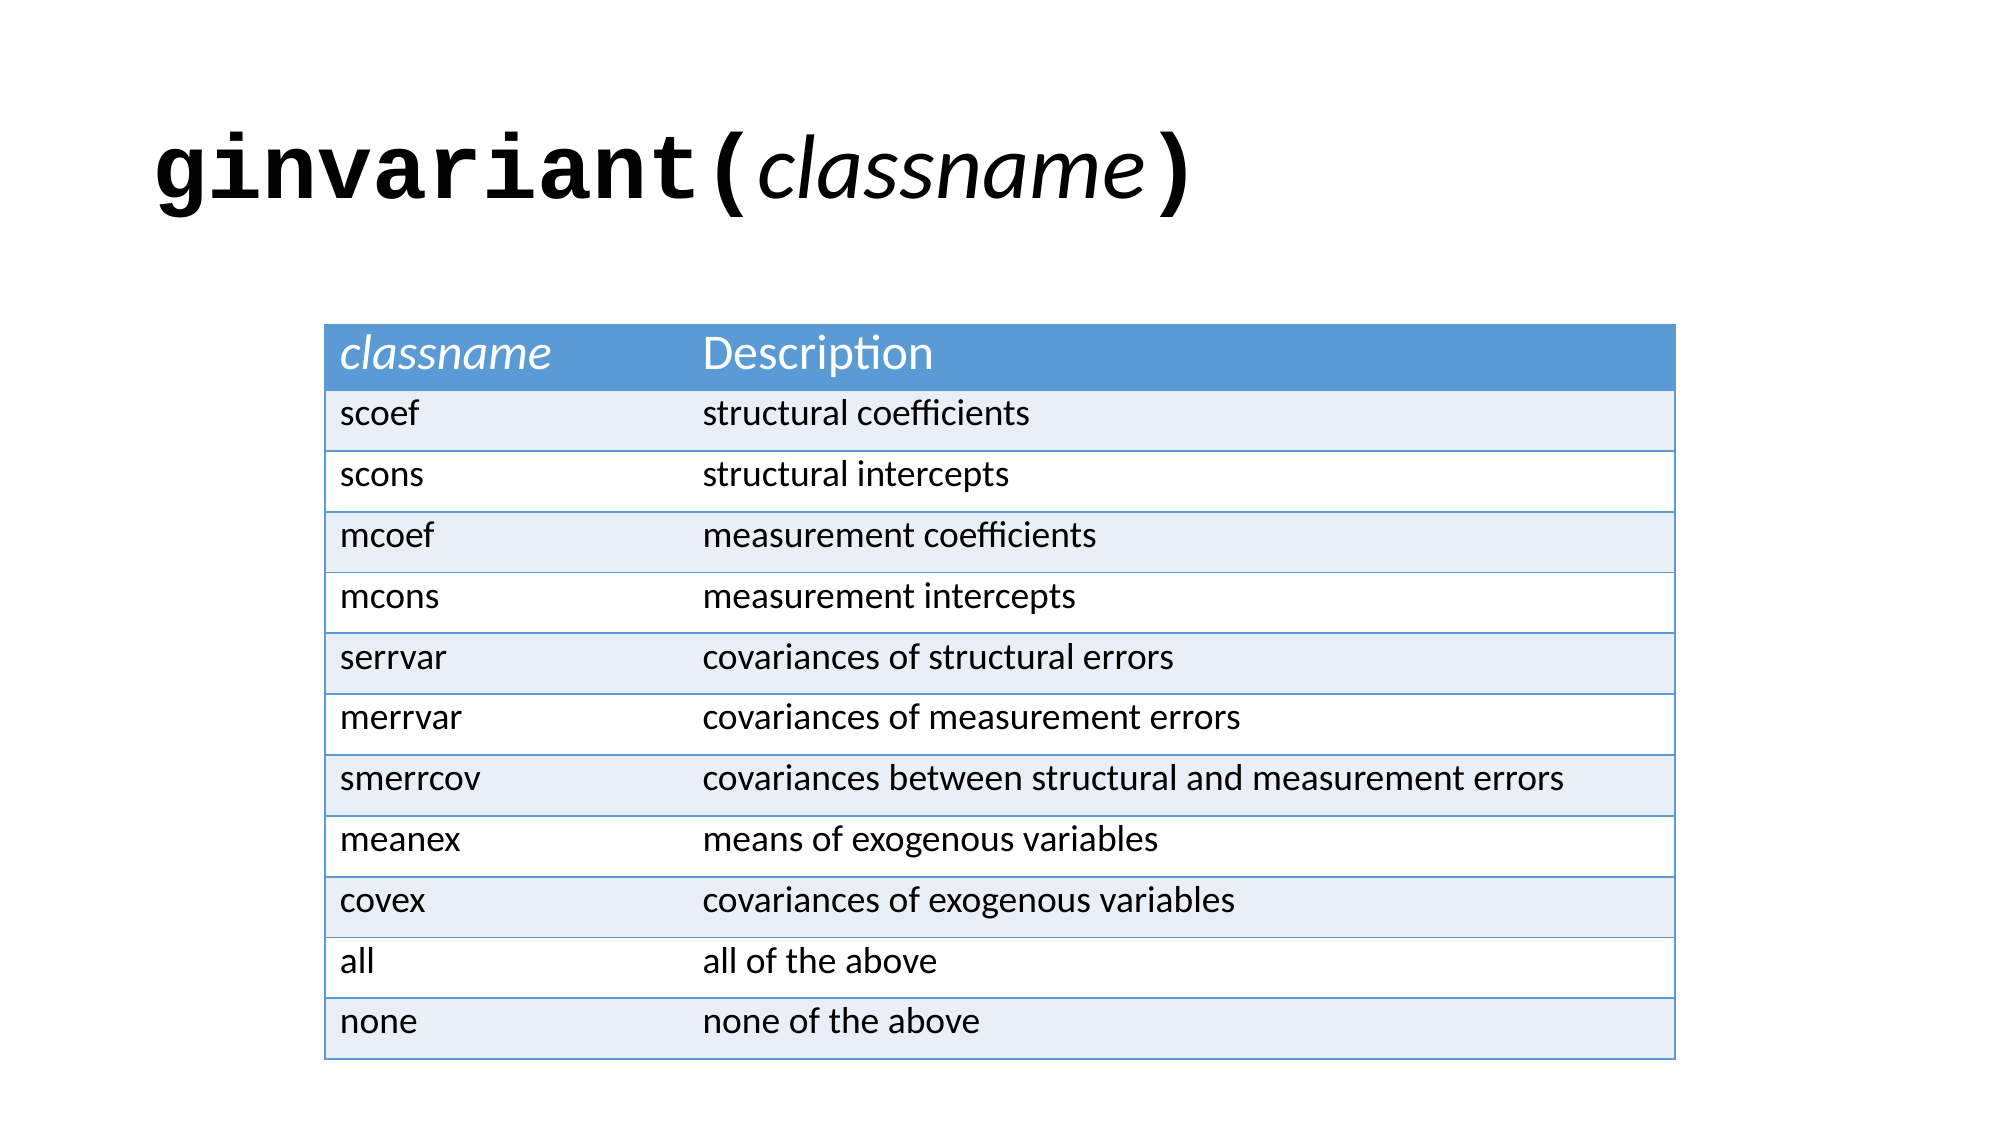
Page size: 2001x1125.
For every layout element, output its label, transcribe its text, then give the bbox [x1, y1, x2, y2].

table_cell mcoef [326, 513, 687, 572]
table_cell structural intercepts [687, 452, 1674, 511]
table_header classname [326, 326, 687, 389]
table_cell all [326, 938, 687, 997]
table_header Description [687, 326, 1674, 389]
table_cell means of exogenous variables [687, 817, 1674, 876]
table_cell scoef [326, 391, 687, 450]
table_cell merrvar [326, 695, 687, 754]
table_cell scons [326, 452, 687, 511]
table_cell none [326, 999, 687, 1058]
title ginvariant(classname) [137, 59, 1863, 278]
table_cell all of the above [687, 938, 1674, 997]
table_cell serrvar [326, 634, 687, 693]
table_cell none of the above [687, 999, 1674, 1058]
table_cell covex [326, 878, 687, 937]
table_cell covariances of exogenous variables [687, 878, 1674, 937]
table_cell measurement intercepts [687, 573, 1674, 632]
table_cell smerrcov [326, 756, 687, 815]
table_cell meanex [326, 817, 687, 876]
table_cell mcons [326, 573, 687, 632]
table_cell covariances of measurement errors [687, 695, 1674, 754]
table_cell covariances between structural and measurement errors [687, 756, 1674, 815]
table_cell measurement coefficients [687, 513, 1674, 572]
table_cell structural coefficients [687, 391, 1674, 450]
table_cell covariances of structural errors [687, 634, 1674, 693]
